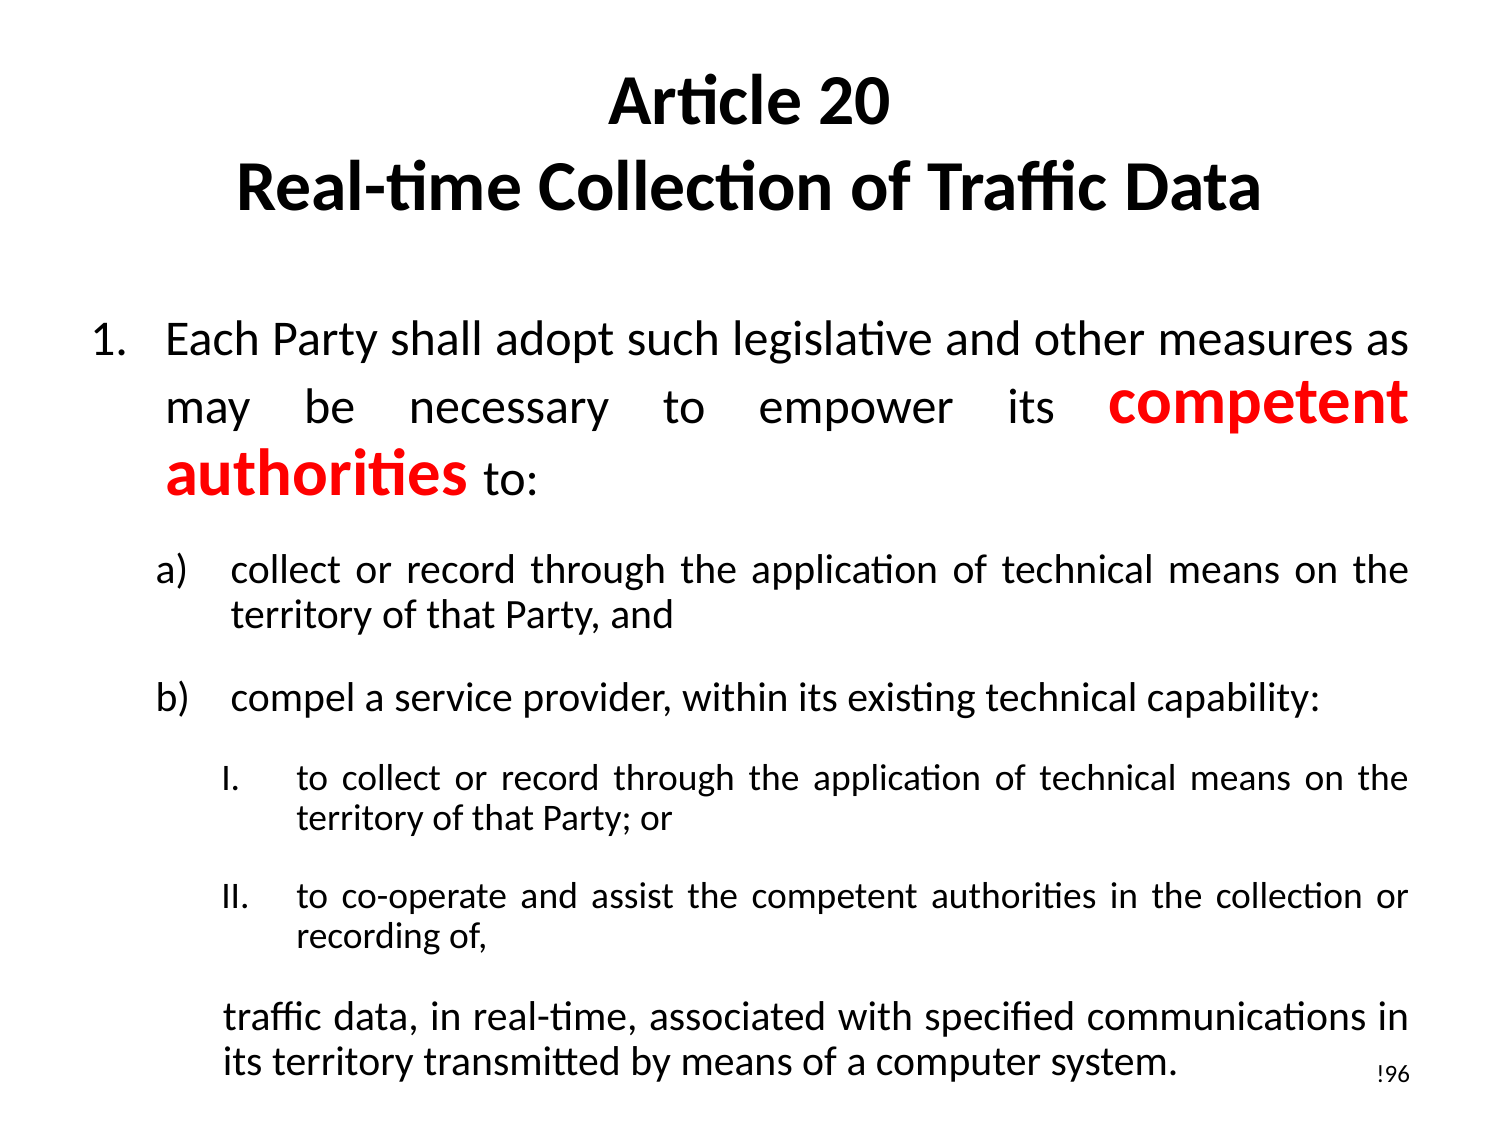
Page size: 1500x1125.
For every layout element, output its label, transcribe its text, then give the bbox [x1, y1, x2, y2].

slide_number !96 [1074, 1076, 1425, 1103]
text_box Each Party shall adopt such legislative and other measures as may be necessary to empower its competent authorities to: collect or record through the application of technical means on the territory of that Party, and compel a service provider, within its existing technical capability: to collect or record through the application of technical means on the territory of that Party; or to co-operate and assist the competent authorities in the collection or recording of, traffic data, in real-time, associated with specified communications in its territory transmitted by means of a computer system. [74, 304, 1425, 1076]
title Article 20 Real-time Collection of Traffic Data [74, 44, 1426, 233]
